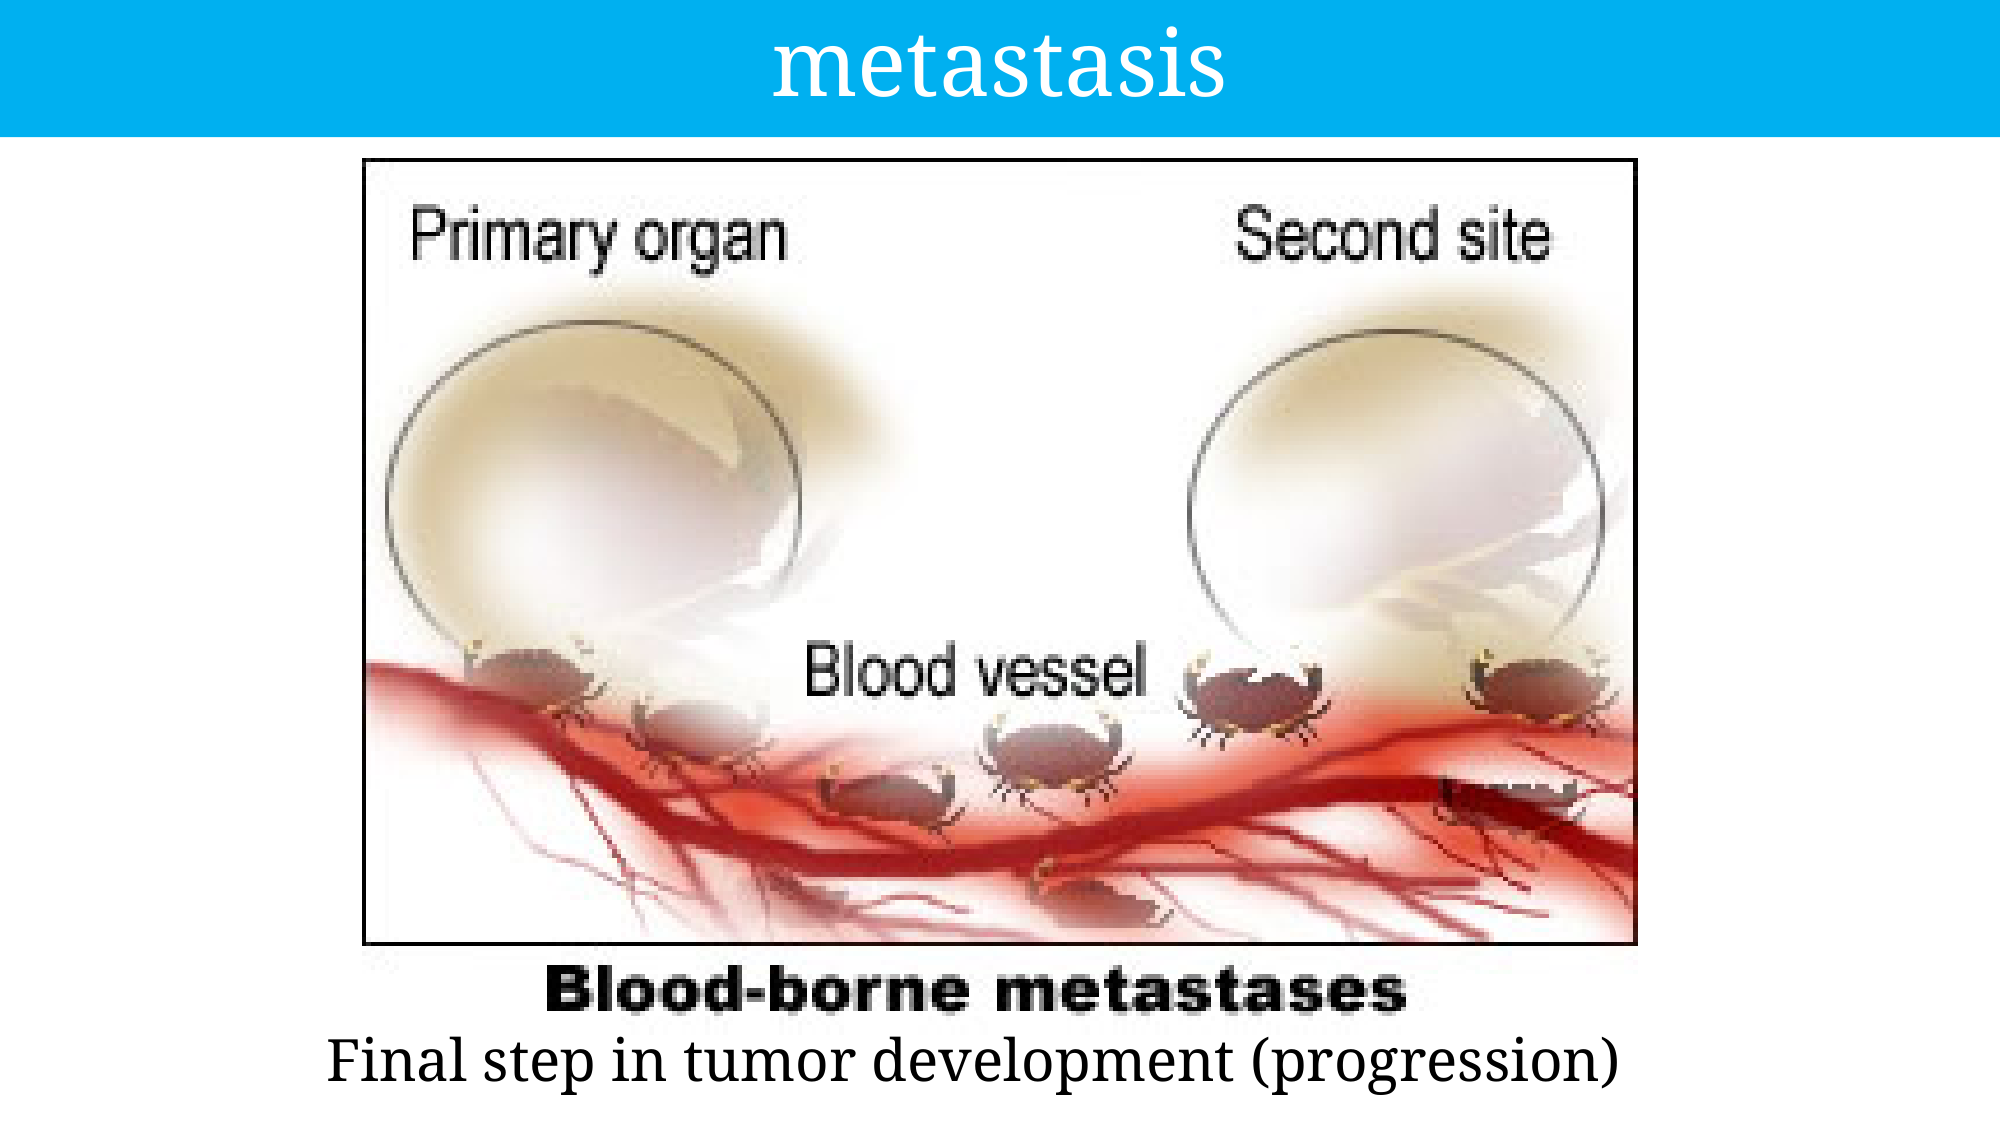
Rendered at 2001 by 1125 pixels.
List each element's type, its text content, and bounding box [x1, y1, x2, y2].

text_box metastasis [0, 0, 2000, 138]
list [362, 158, 1638, 1035]
title Final step in tumor development (progression) [184, 999, 1762, 1125]
